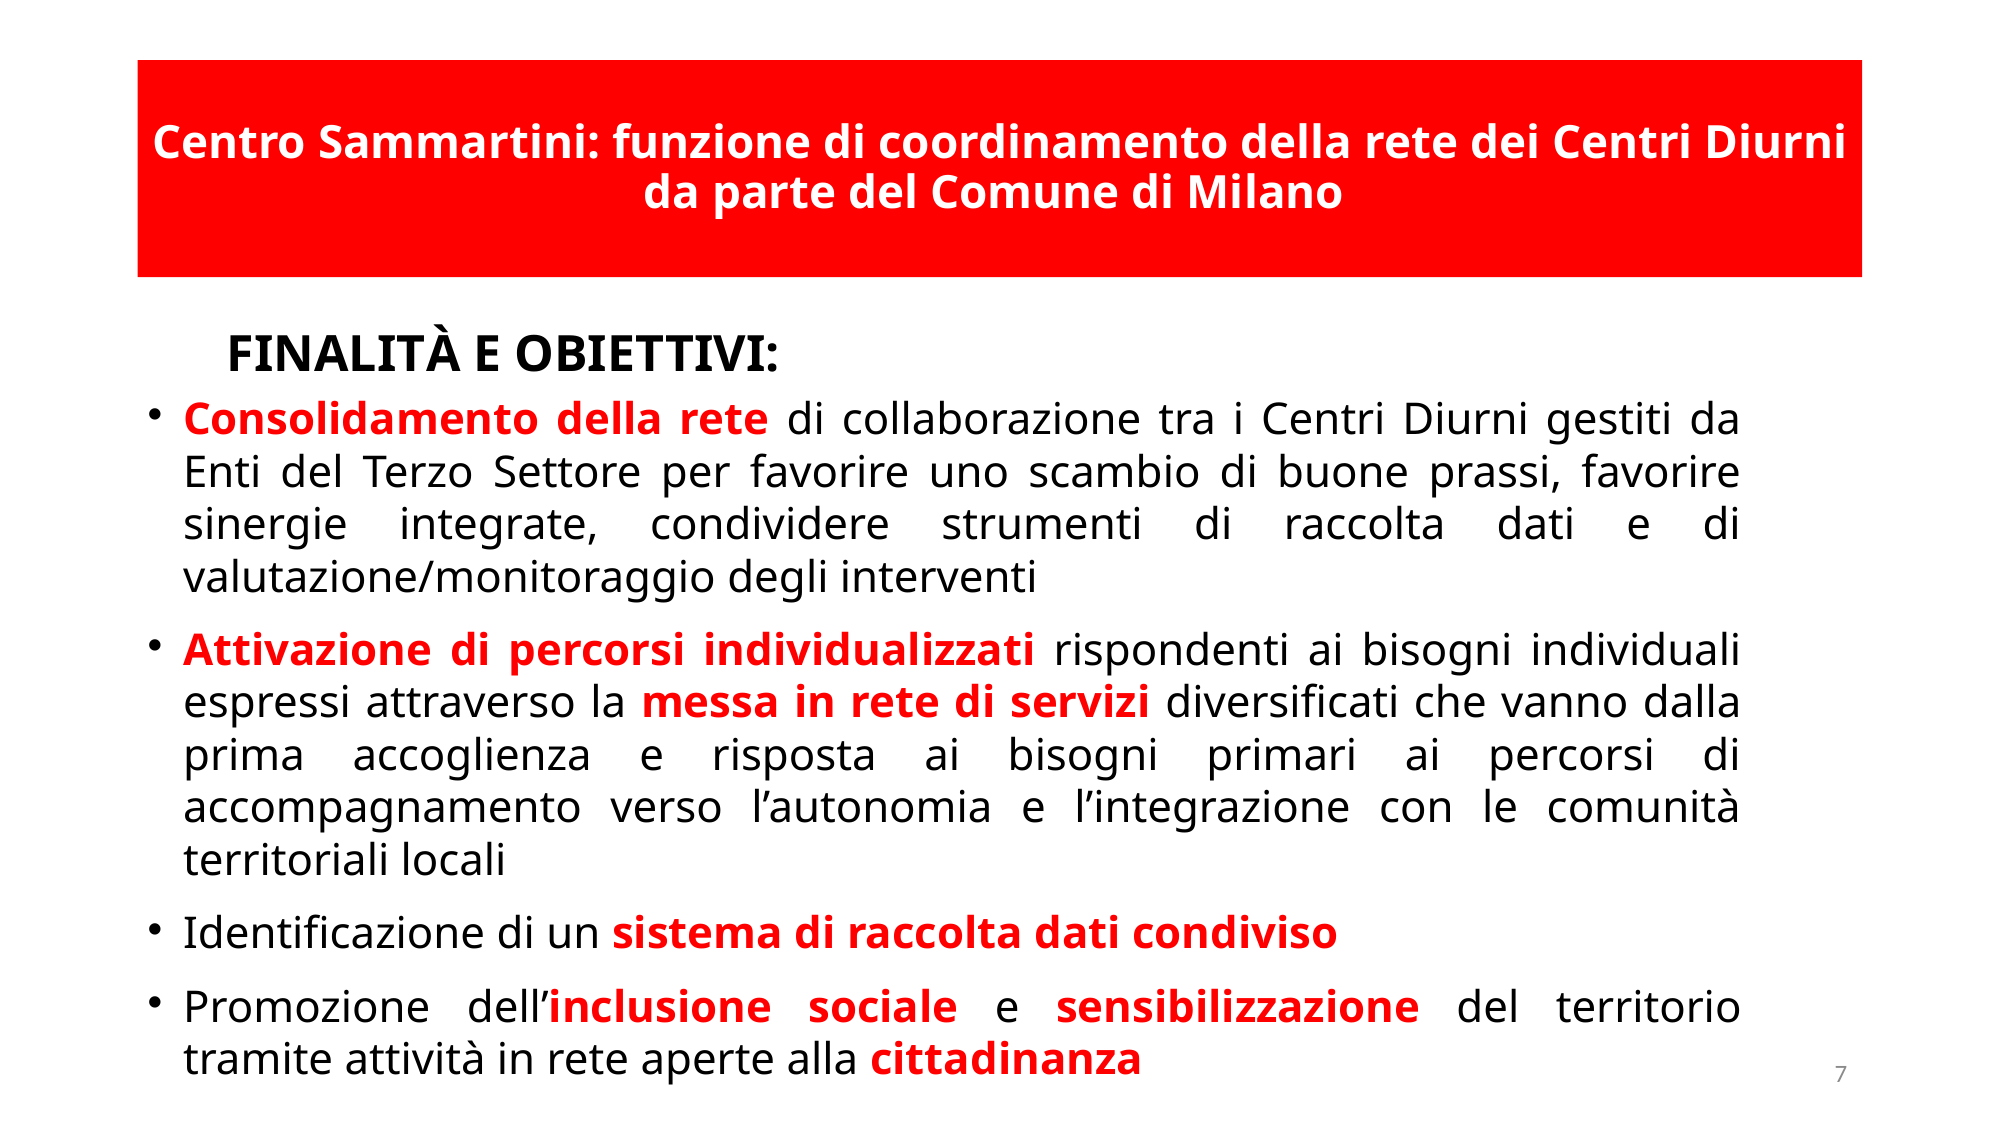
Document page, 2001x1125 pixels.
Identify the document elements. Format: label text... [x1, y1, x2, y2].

title Centro Sammartini: funzione di coordinamento della rete dei Centri Diurni da parte del Comune di Milano [137, 60, 1863, 278]
subtitle Consolidamento della rete di collaborazione tra i Centri Diurni gestiti da Enti del Terzo Settore per favorire uno scambio di buone prassi, favorire sinergie integrate, condividere strumenti di raccolta dati e di valutazione/monitoraggio degli interventi Attivazione di percorsi individualizzati rispondenti ai bisogni individuali espressi attraverso la messa in rete di servizi diversificati che vanno dalla prima accoglienza e risposta ai bisogni primari ai percorsi di accompagnamento verso l’autonomia e l’integrazione con le comunità territoriali locali Identificazione di un sistema di raccolta dati condiviso Promozione dell’inclusione sociale e sensibilizzazione del territorio tramite attività in rete aperte alla cittadinanza [147, 390, 1742, 1082]
slide_number 7 [1412, 1042, 1863, 1103]
title FINALITÀ E OBIETTIVI: [147, 292, 860, 390]
